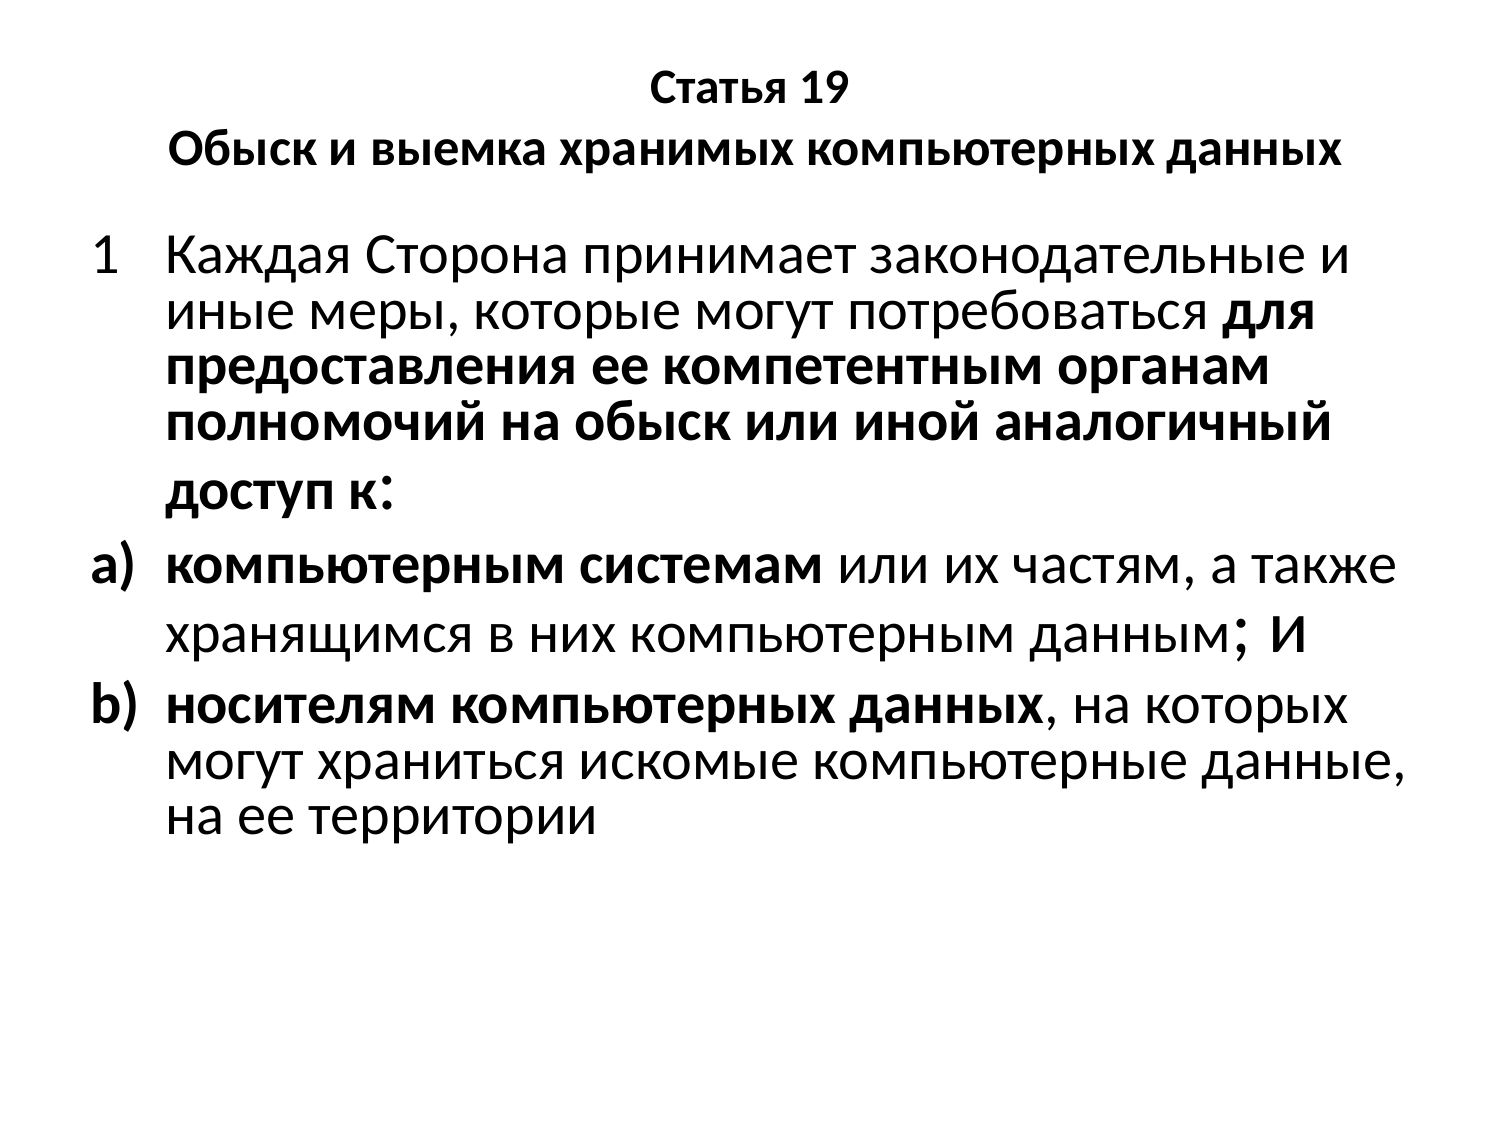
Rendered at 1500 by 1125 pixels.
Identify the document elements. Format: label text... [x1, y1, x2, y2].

title Статья 19 Обыск и выемка хранимых компьютерных данных [74, 44, 1426, 185]
list Каждая Сторона принимает законодательные и иные меры, которые могут потребоваться для предоставления ее компетентным oрганам полномочий на обыск или иной аналогичный доступ к: компьютерным системам или их частям, а также хранящимся в них компьютерным данным; и носителям компьютерных данных, на которых могут храниться искомые компьютерные данные, на ее территории [74, 220, 1426, 1019]
